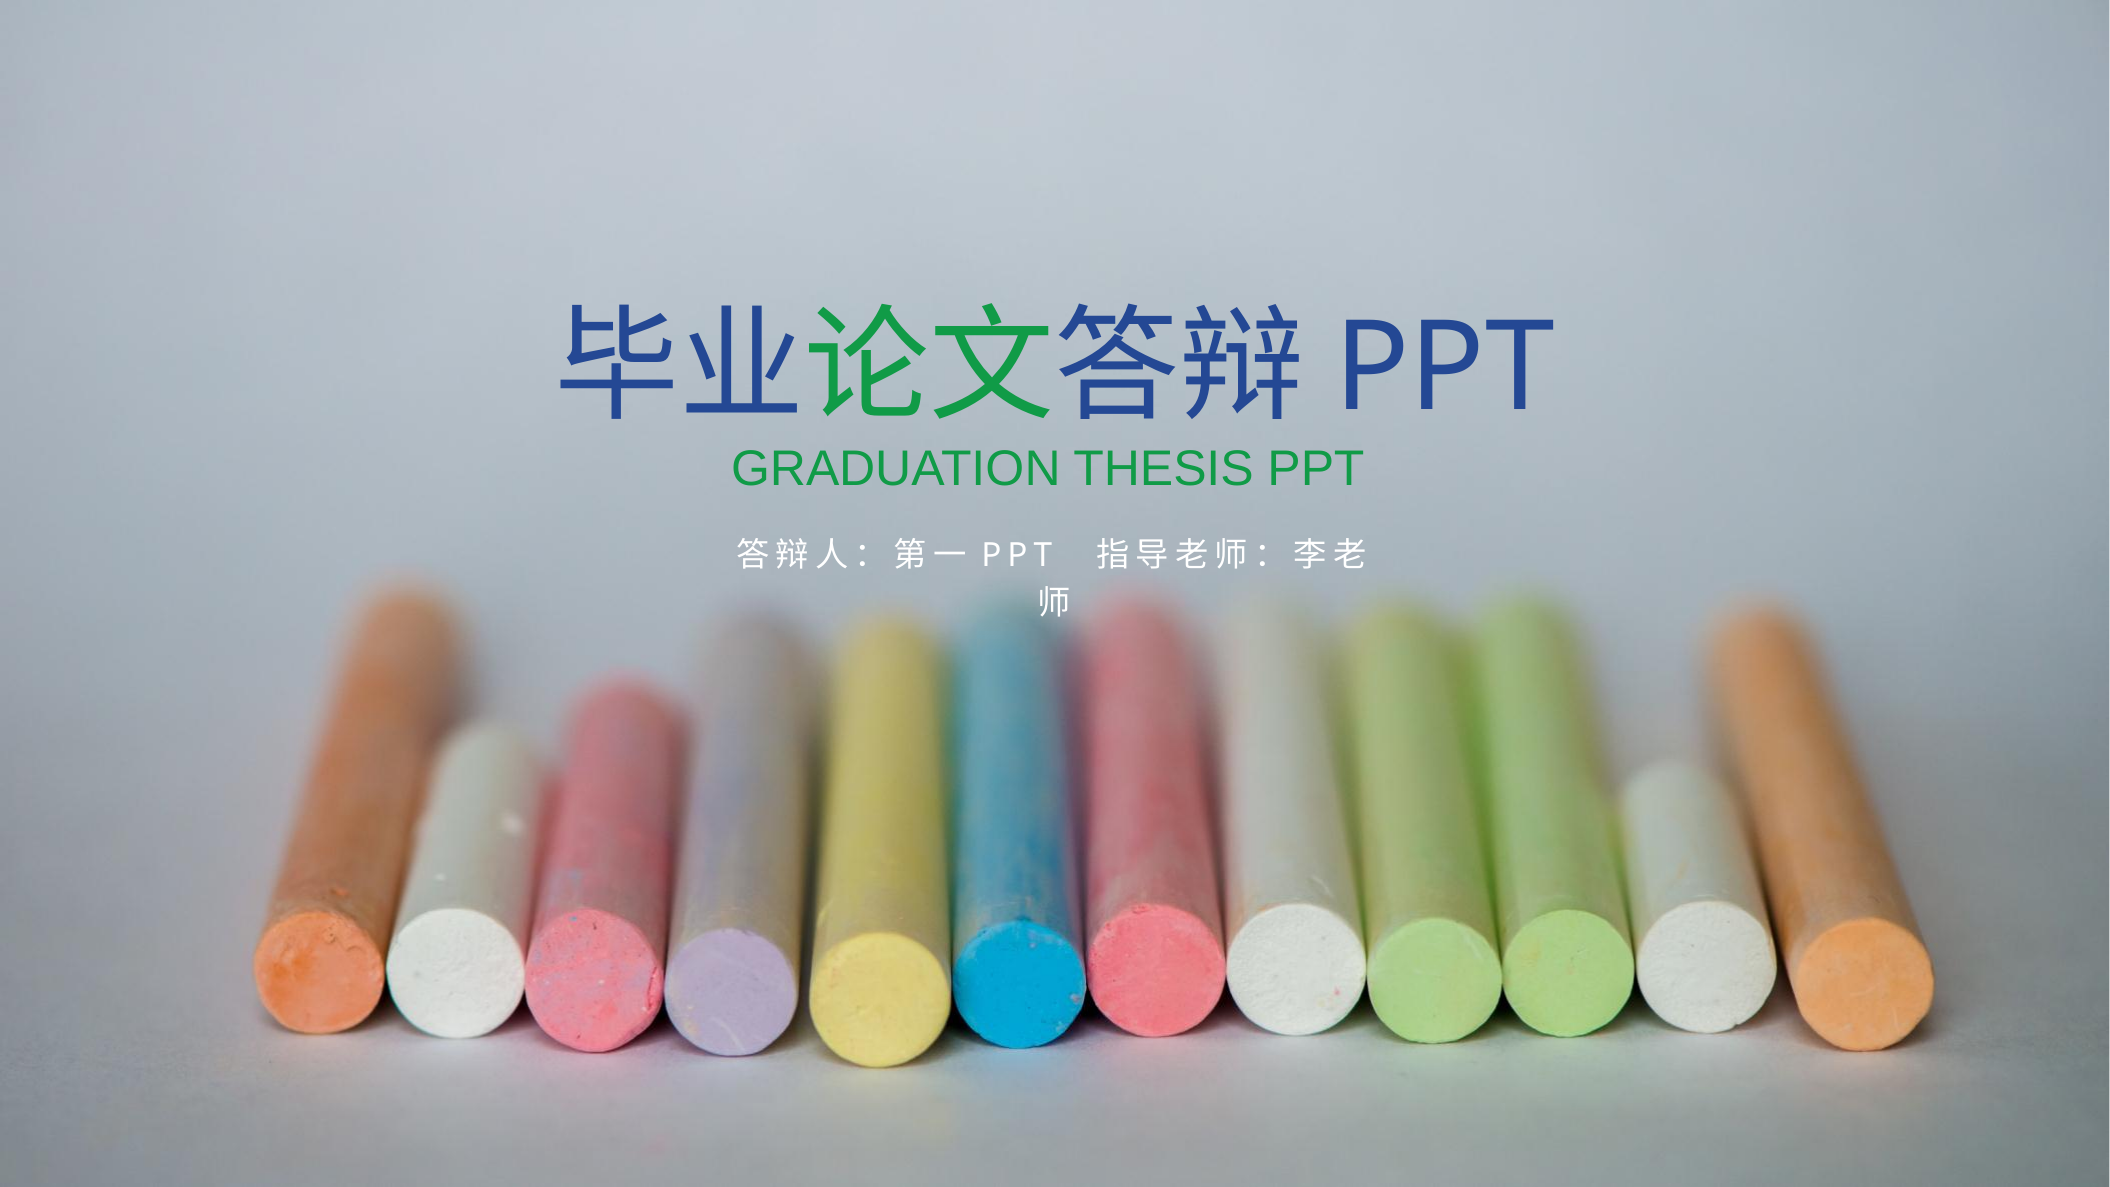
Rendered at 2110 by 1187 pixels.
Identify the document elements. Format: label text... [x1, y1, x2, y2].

text_box 答辩人：第一PPT 指导老师：李老师 [706, 517, 1403, 629]
text_box 毕业论文答辩PPT [493, 274, 1616, 446]
text_box Graduation thesis PPT [709, 446, 1386, 506]
text_box [0, 0, 2110, 1187]
